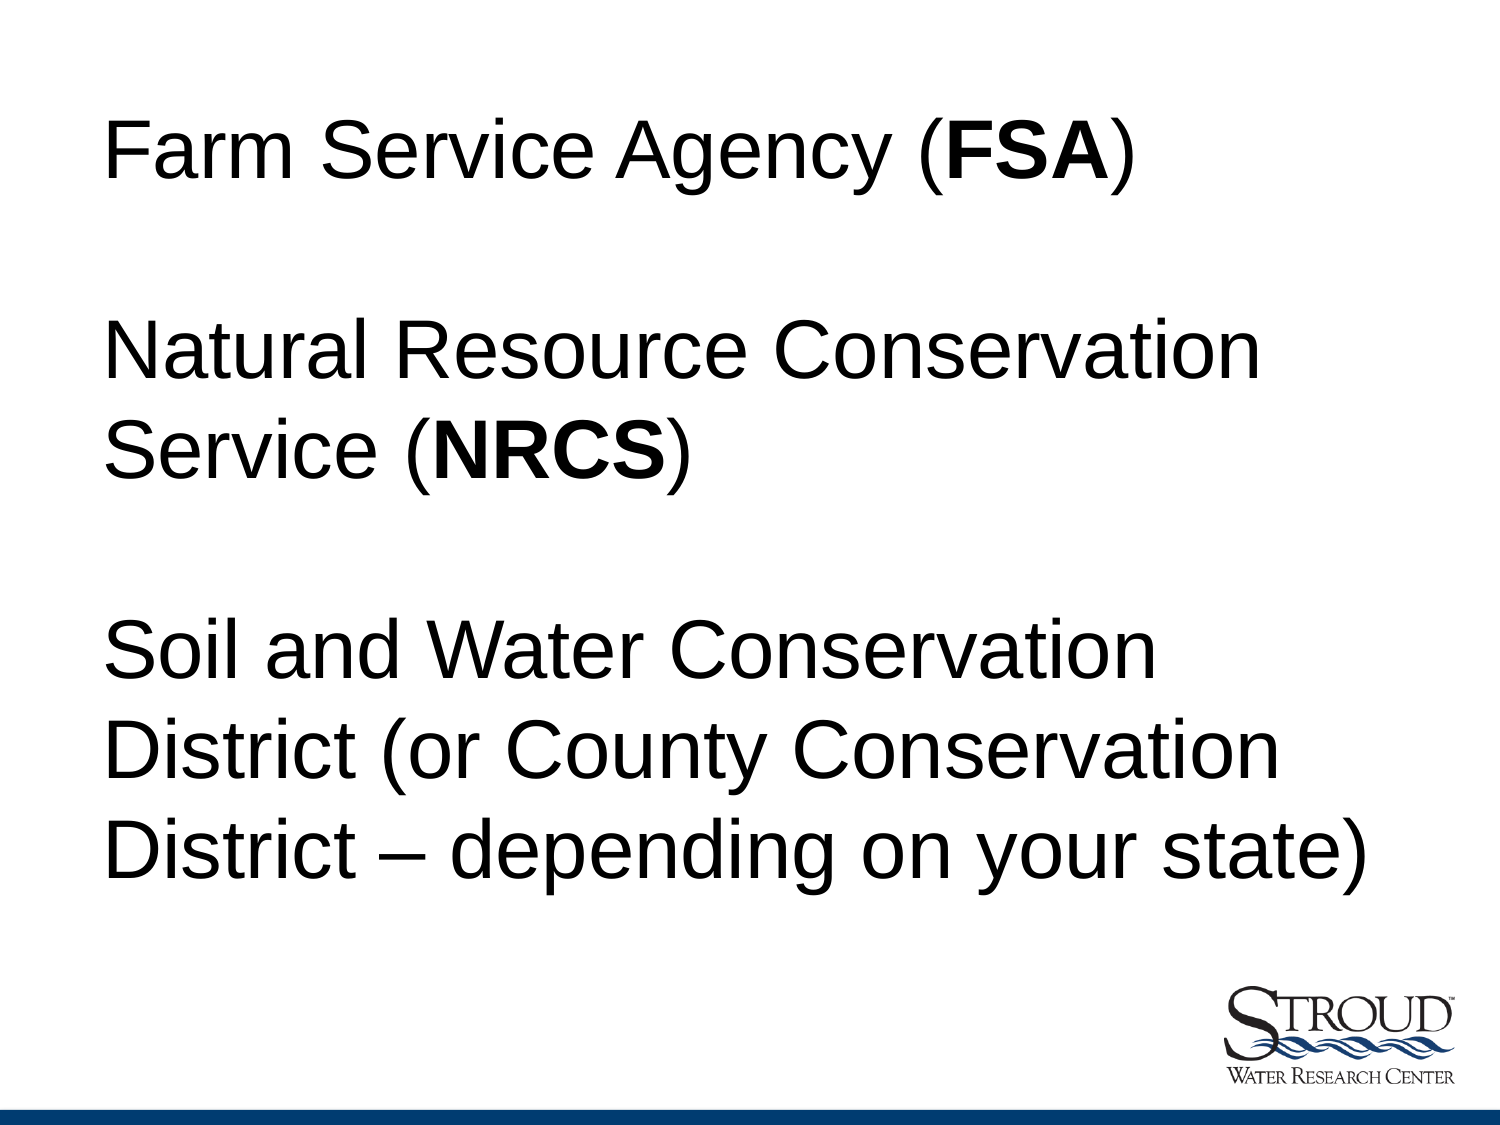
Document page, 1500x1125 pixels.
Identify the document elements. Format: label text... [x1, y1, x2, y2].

text_box Farm Service Agency (FSA) Natural Resource Conservation Service (NRCS) Soil and Water Conservation District (or County Conservation District – depending on your state) [87, 87, 1425, 903]
picture [1224, 986, 1455, 1084]
